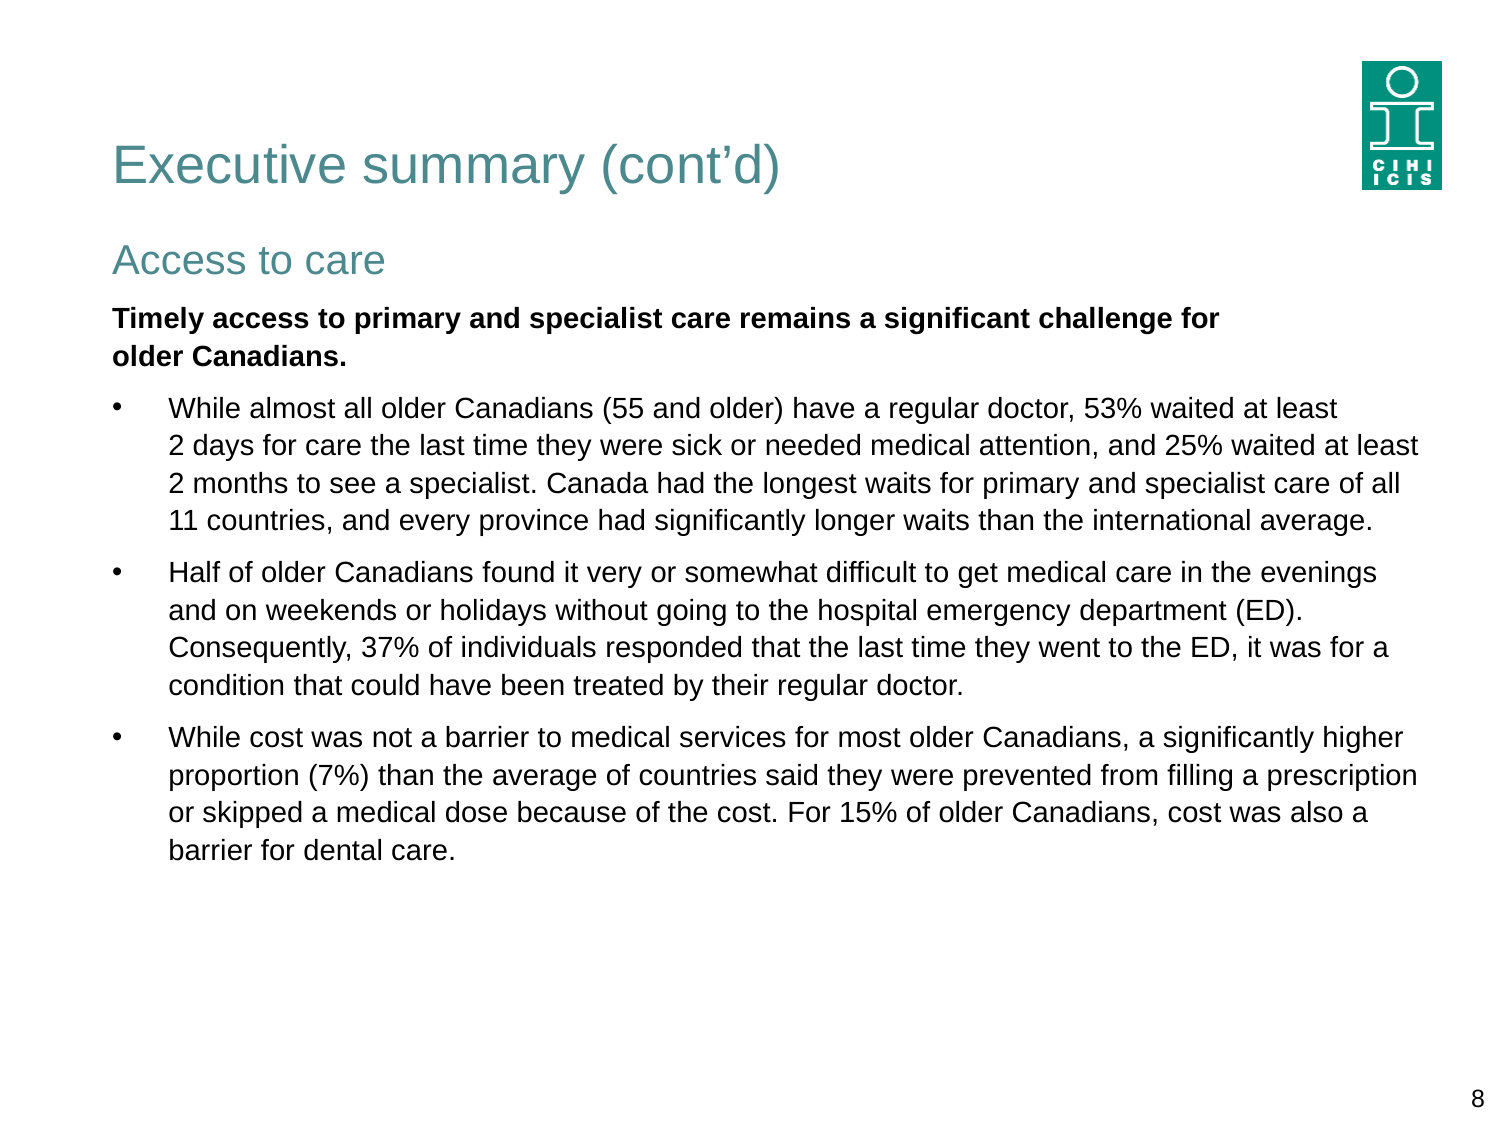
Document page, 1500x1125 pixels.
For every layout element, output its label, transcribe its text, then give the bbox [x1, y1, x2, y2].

text_box Access to care Timely access to primary and specialist care remains a significant challenge for older Canadians. While almost all older Canadians (55 and older) have a regular doctor, 53% waited at least 2 days for care the last time they were sick or needed medical attention, and 25% waited at least 2 months to see a specialist. Canada had the longest waits for primary and specialist care of all 11 countries, and every province had significantly longer waits than the international average. Half of older Canadians found it very or somewhat difficult to get medical care in the evenings and on weekends or holidays without going to the hospital emergency department (ED). Consequently, 37% of individuals responded that the last time they went to the ED, it was for a condition that could have been treated by their regular doctor. While cost was not a barrier to medical services for most older Canadians, a significantly higher proportion (7%) than the average of countries said they were prevented from filling a prescription or skipped a medical dose because of the cost. For 15% of older Canadians, cost was also a barrier for dental care. [97, 224, 1448, 1064]
slide_number 8 [1337, 1074, 1500, 1125]
title Executive summary (cont’d) [97, 86, 1350, 224]
picture [1362, 61, 1442, 190]
